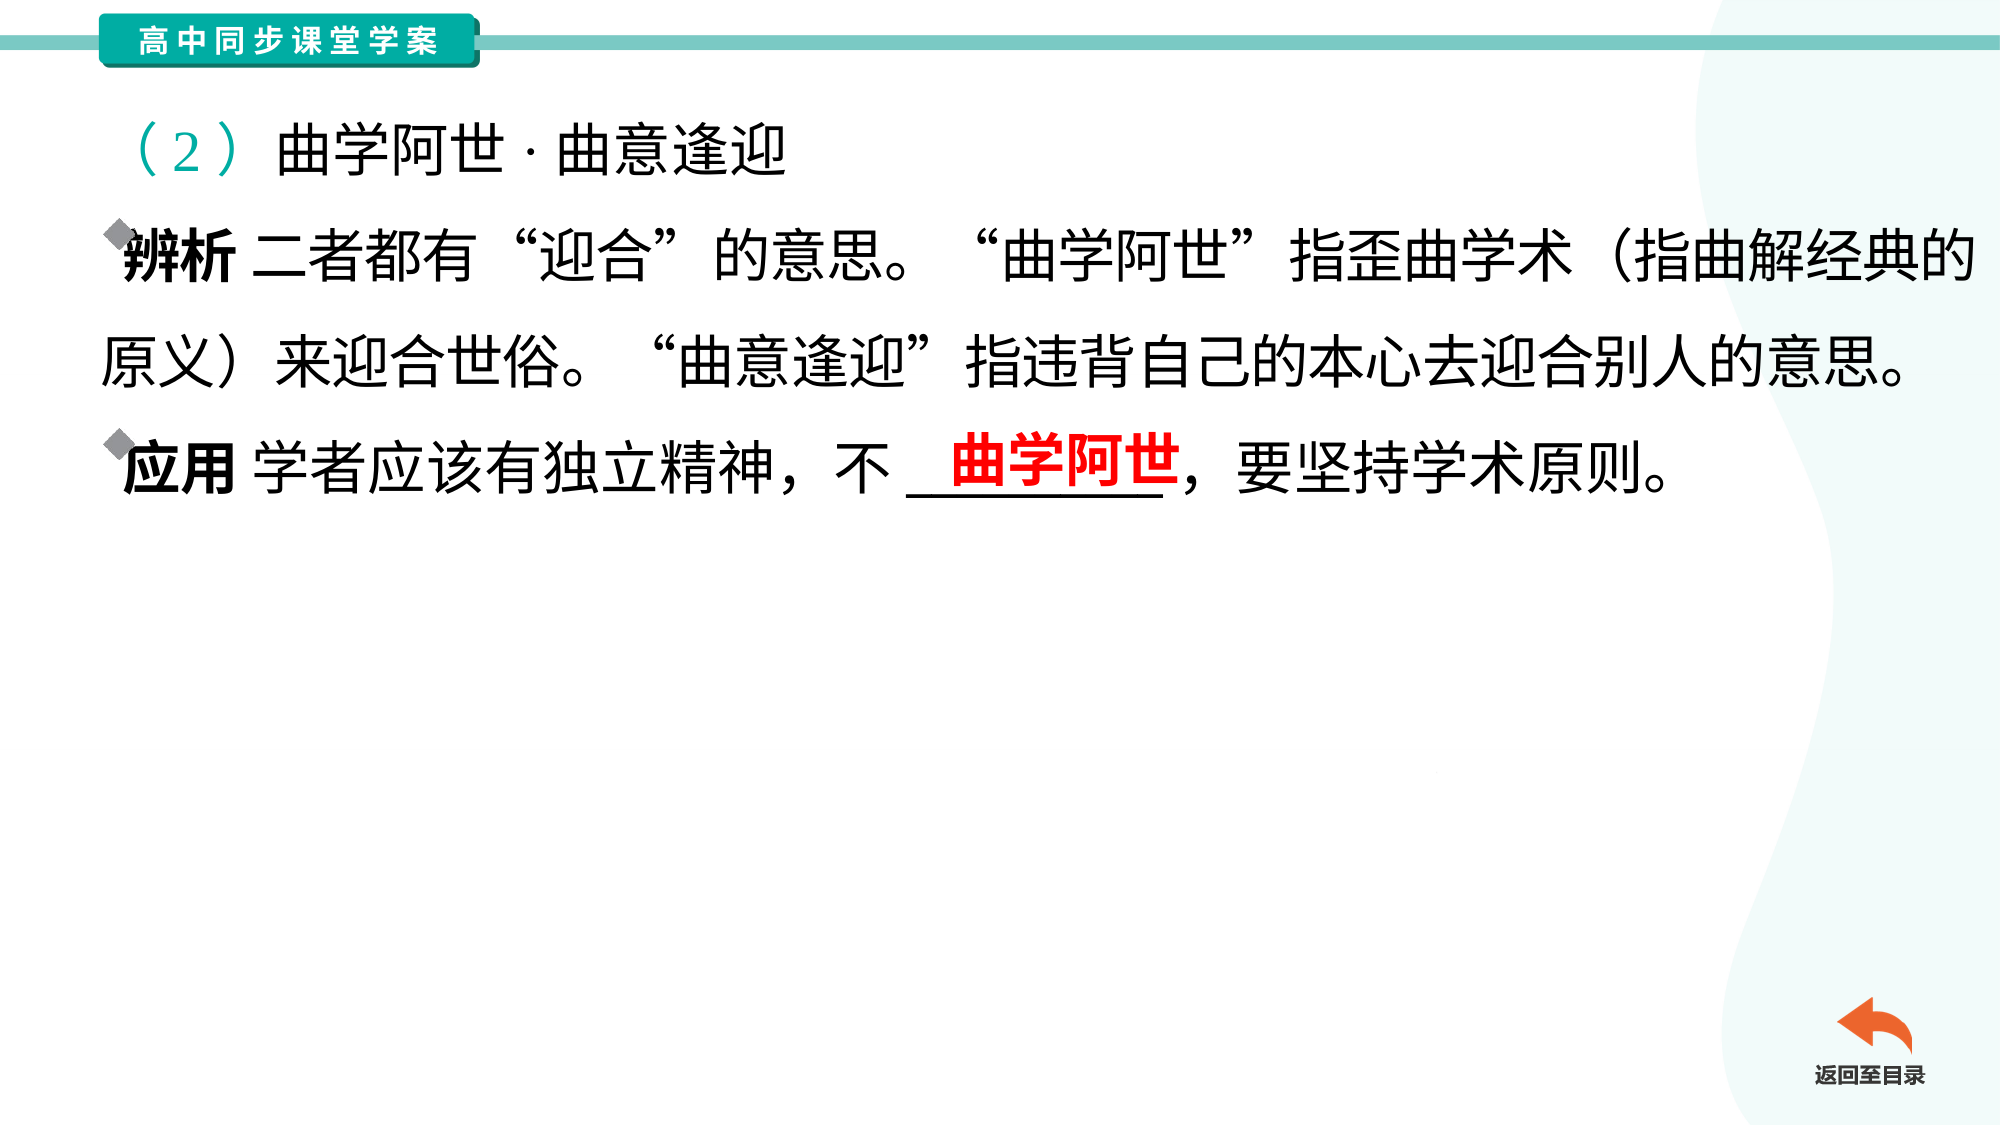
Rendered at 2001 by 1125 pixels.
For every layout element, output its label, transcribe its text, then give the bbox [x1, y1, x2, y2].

picture [0, 0, 2000, 1125]
text_box （2）曲学阿世·曲意逢迎 辨析 二者都有“迎合”的意思。“曲学阿世”指歪曲学术（指曲解经典的 原义）来迎合世俗。“曲意逢迎”指违背自己的本心去迎合别人的意思。 应用 学者应该有独立精神，不__________，要坚持学术原则。 [100, 76, 1899, 502]
text_box 曲学阿世 [927, 390, 1204, 493]
